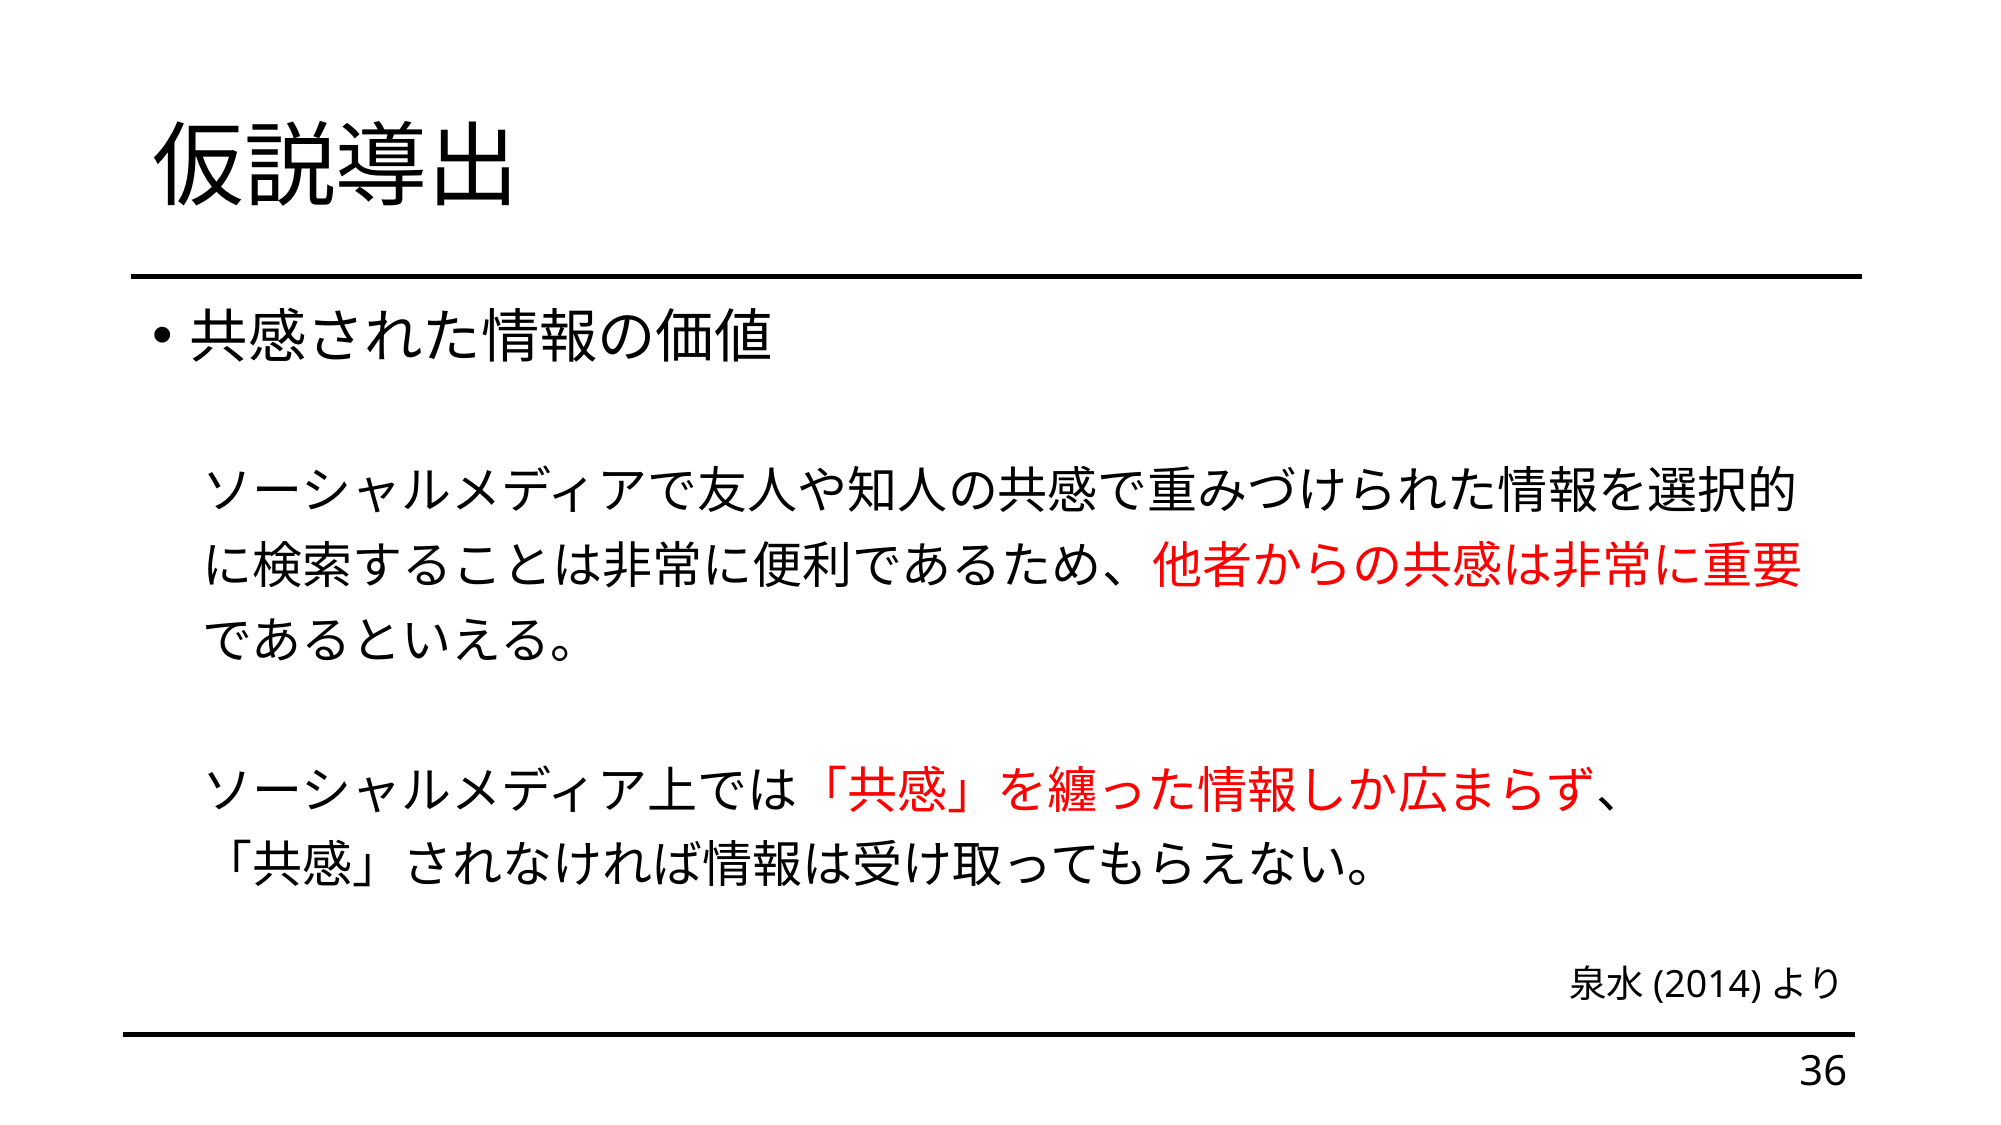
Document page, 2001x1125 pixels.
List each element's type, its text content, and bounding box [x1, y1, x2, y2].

title 仮説導出 [137, 59, 1863, 276]
list 共感された情報の価値 ソーシャルメディアで友人や知人の共感で重みづけられた情報を選択的 に検索することは非常に便利であるため、他者からの共感は非常に重要 であるといえる。 ソーシャルメディア上では「共感」を纏った情報しか広まらず、 「共感」されなければ情報は受け取ってもらえない。 [137, 299, 1863, 1014]
text_box 泉水(2014)より [1554, 952, 1860, 1013]
slide_number 36 [1412, 1042, 1863, 1103]
